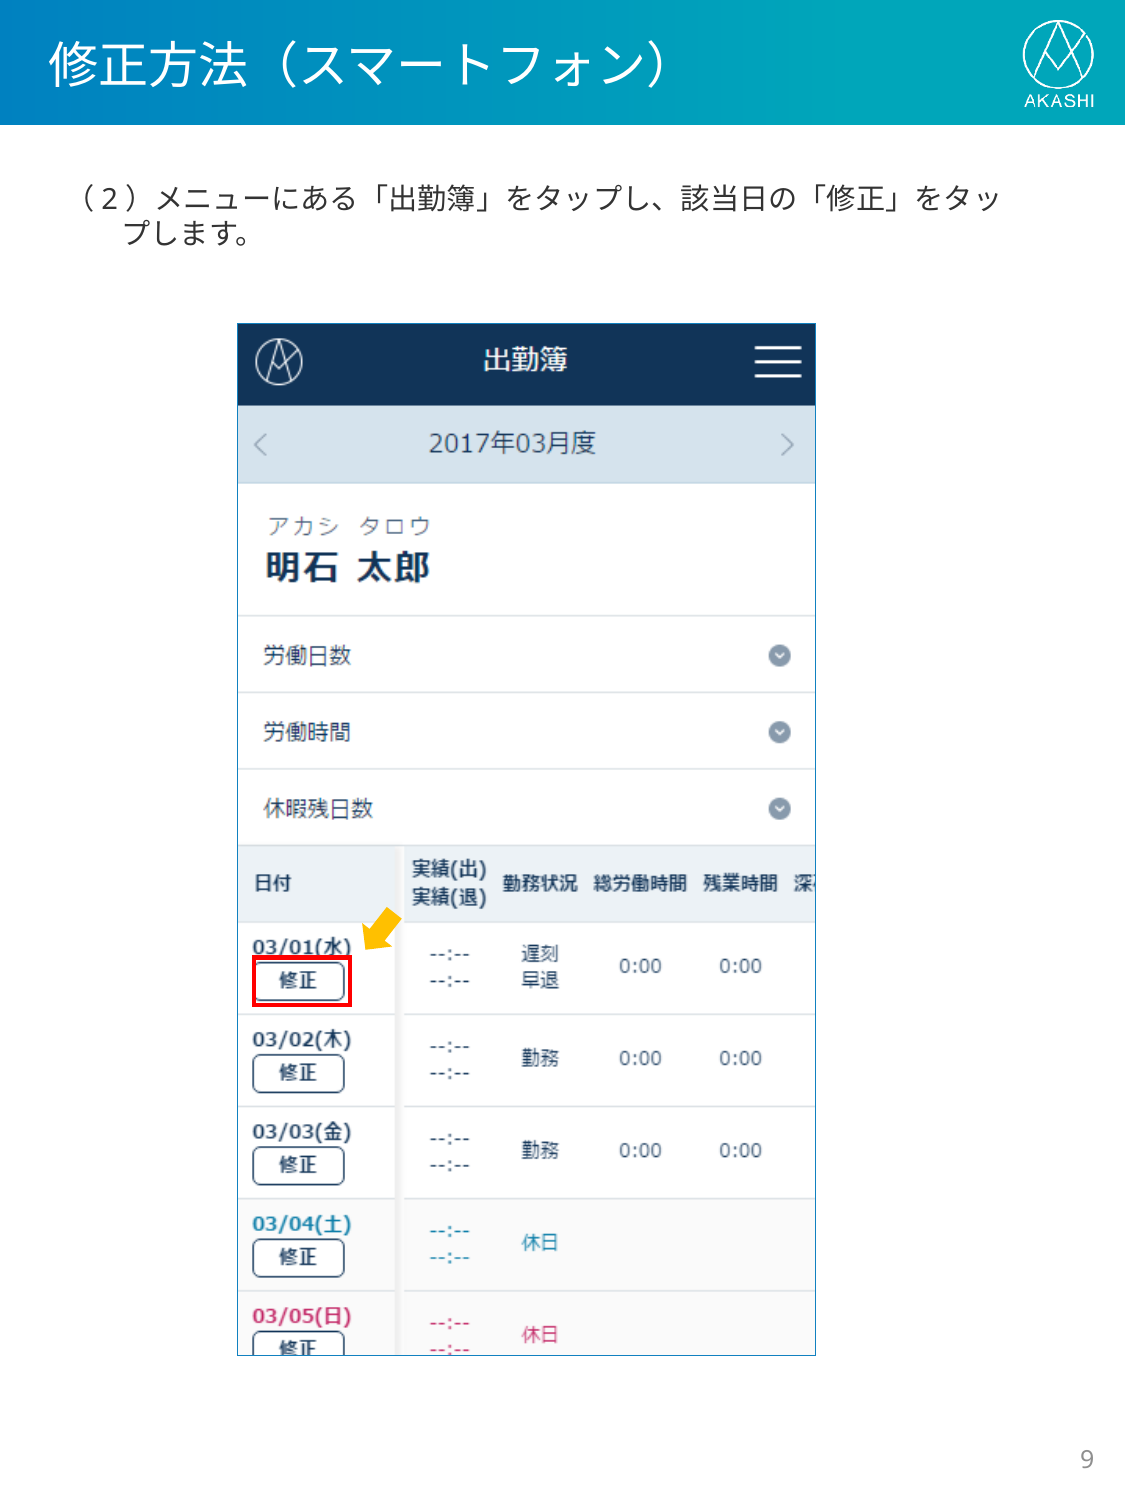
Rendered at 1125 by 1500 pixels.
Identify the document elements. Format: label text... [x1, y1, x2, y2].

text_box （2）メニューにある「出勤簿」をタップし、該当日の「修正」をタップします。 [50, 173, 1028, 258]
picture [237, 323, 816, 1356]
title 修正方法（スマートフォン） [33, 0, 1045, 123]
slide_number 8 [856, 1420, 1110, 1500]
picture [1045, 9, 1103, 117]
